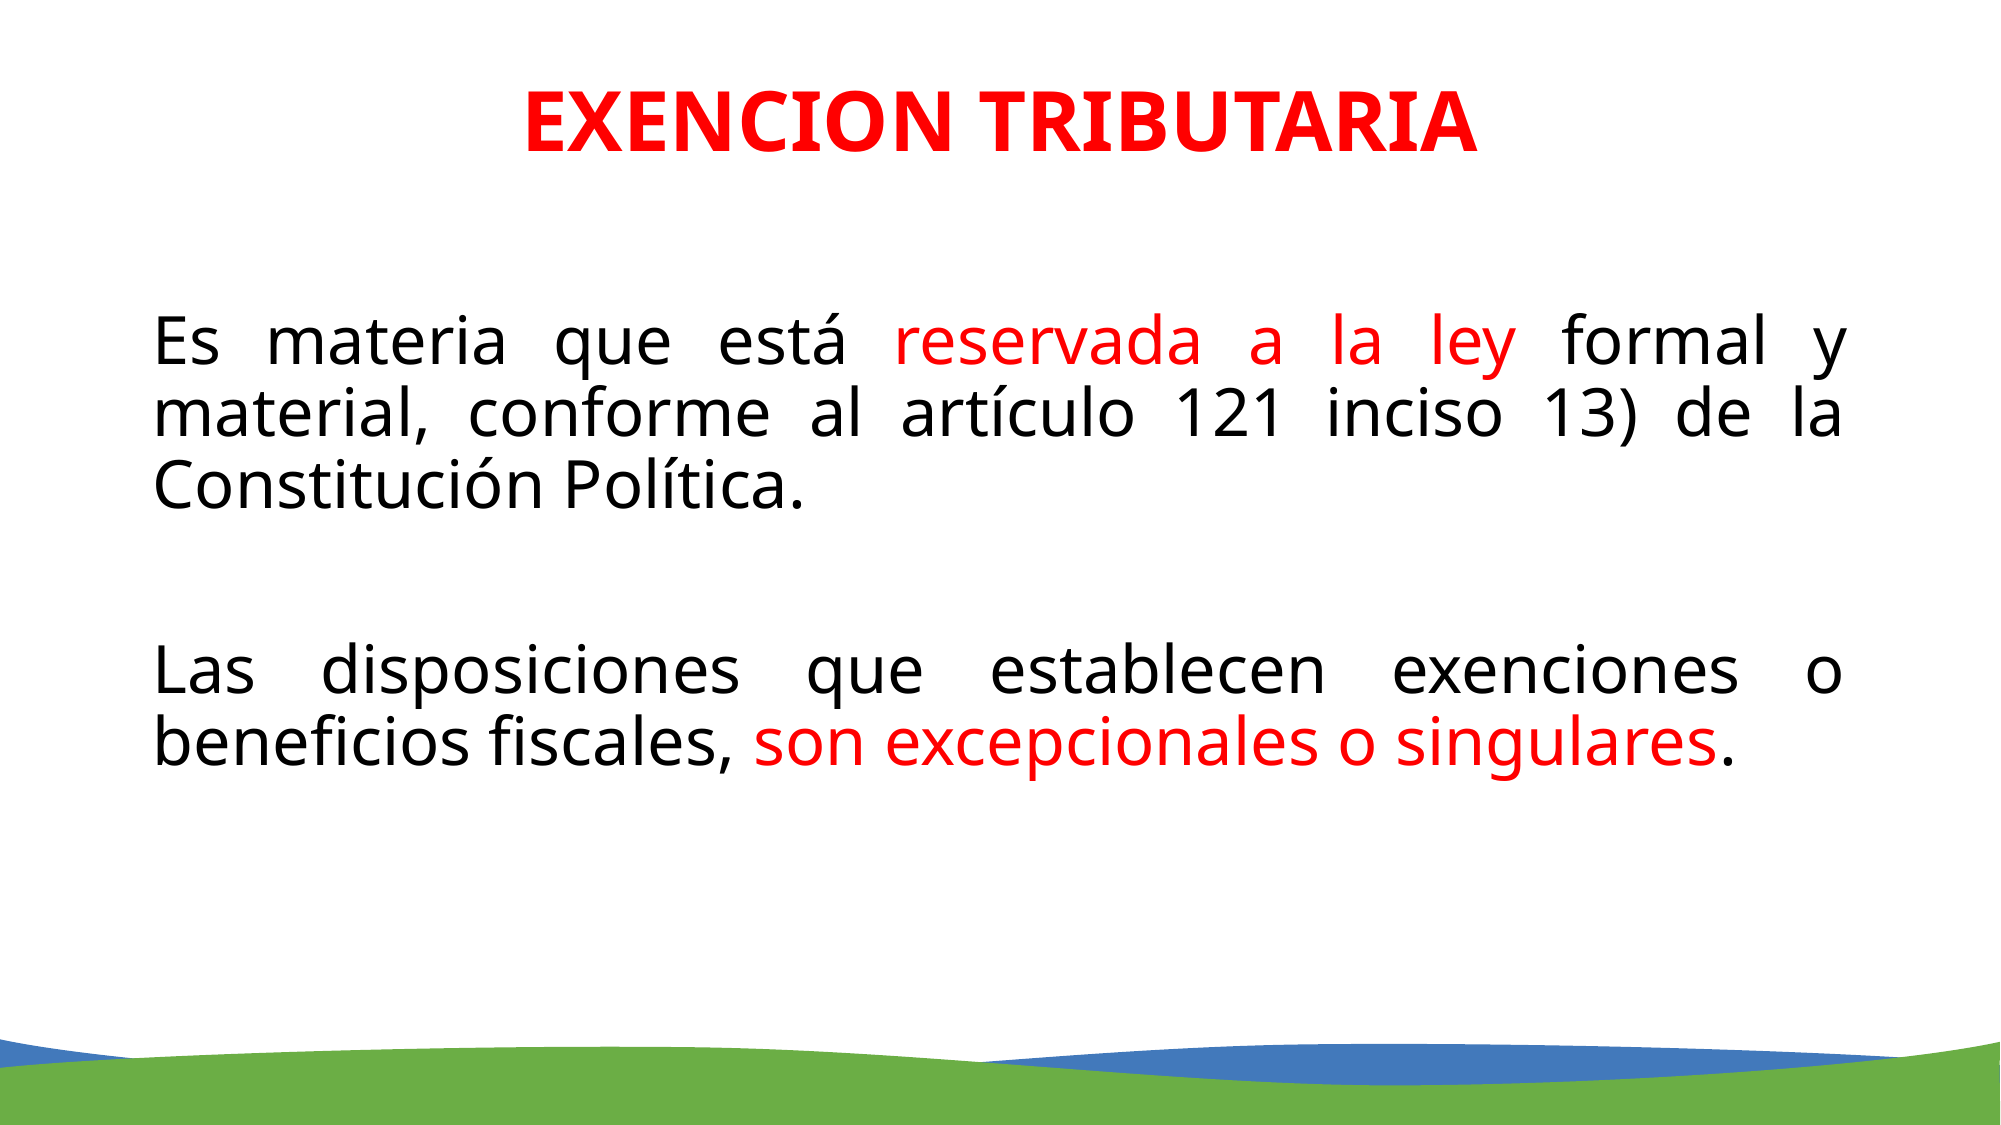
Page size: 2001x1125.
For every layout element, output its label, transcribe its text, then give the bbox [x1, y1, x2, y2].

title EXENCION TRIBUTARIA [137, 59, 1863, 190]
list Es materia que está reservada a la ley formal y material, conforme al artículo 121 inciso 13) de la Constitución Política. Las disposiciones que establecen exenciones o beneficios fiscales, son excepcionales o singulares. [137, 299, 1863, 1014]
